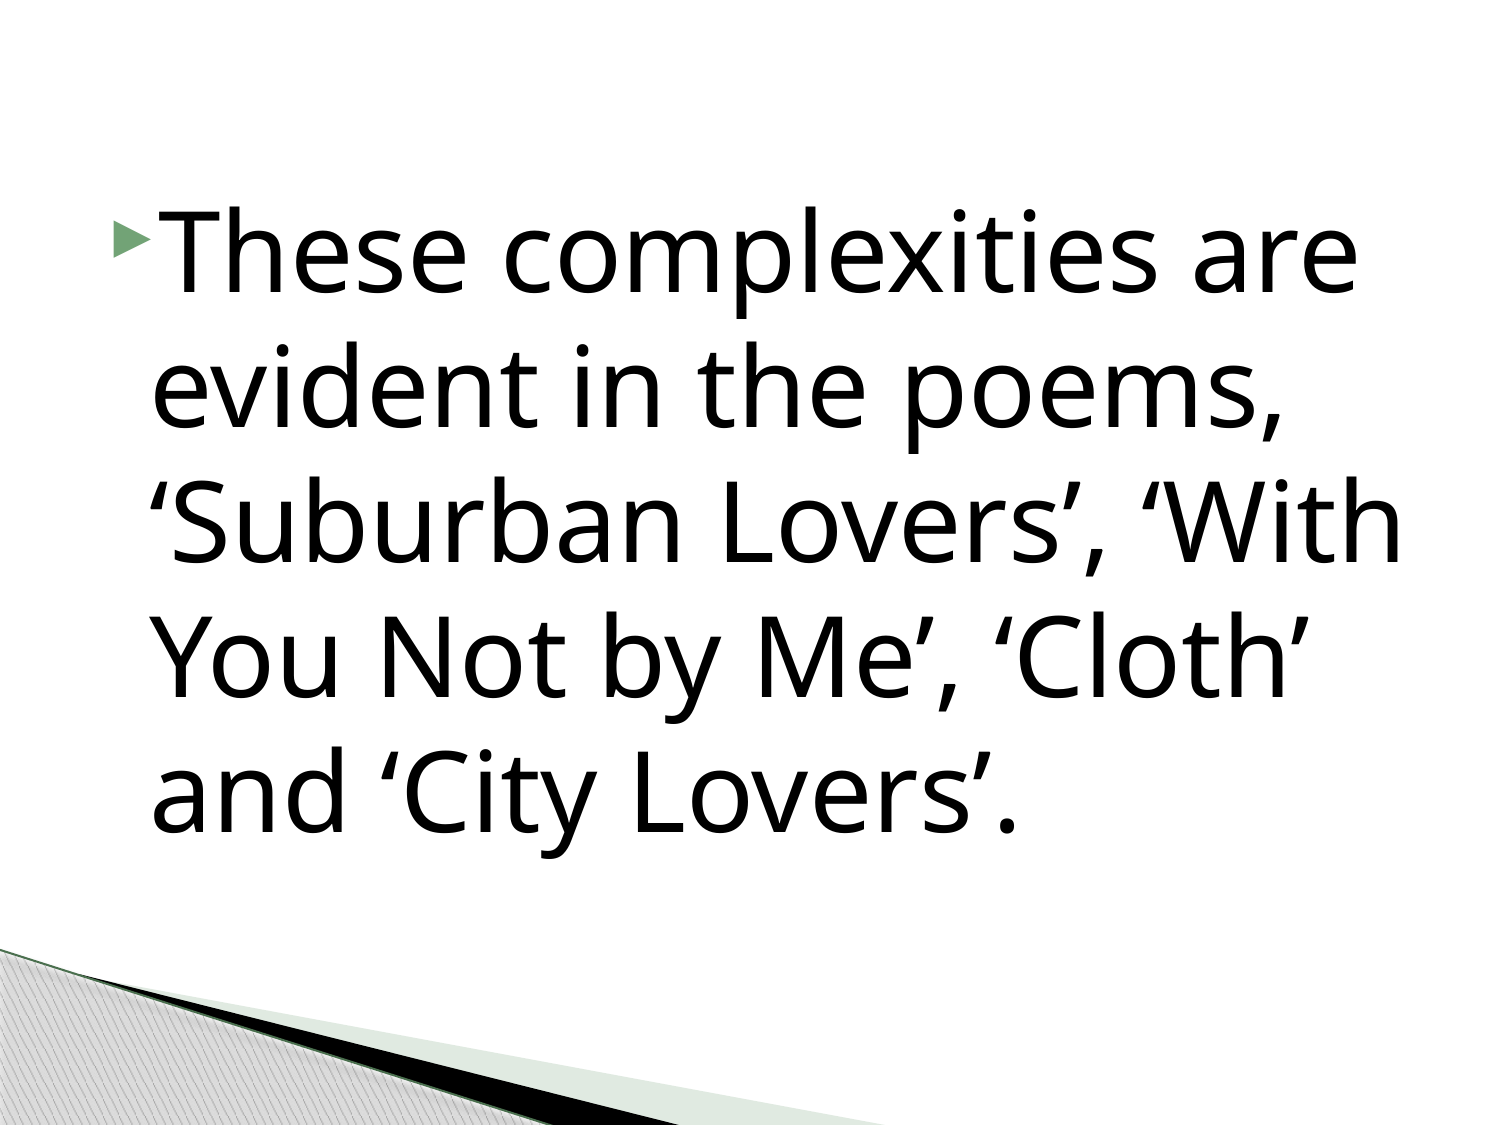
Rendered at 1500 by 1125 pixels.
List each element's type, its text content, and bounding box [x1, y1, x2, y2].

list These complexities are evident in the poems, ‘Suburban Lovers’, ‘With You Not by Me’, ‘Cloth’ and ‘City Lovers’. [75, 172, 1425, 986]
